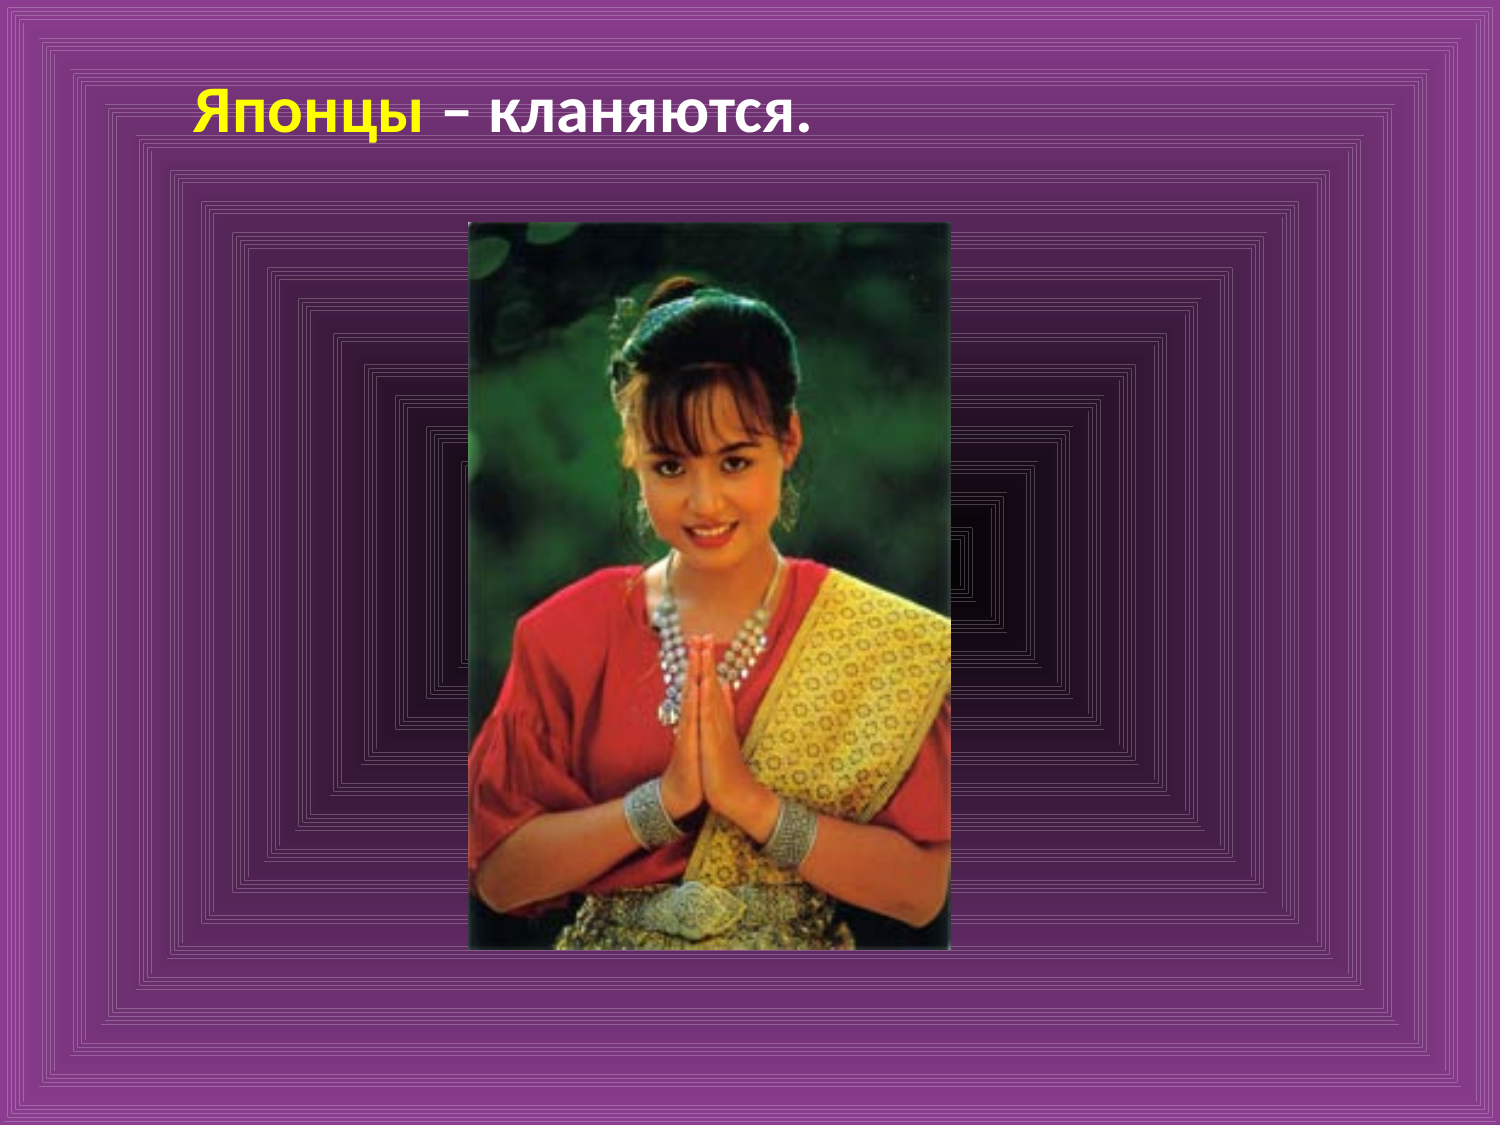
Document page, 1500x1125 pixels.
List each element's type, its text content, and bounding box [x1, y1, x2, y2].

picture [468, 222, 951, 950]
text_box Японцы – кланяются. [179, 58, 844, 154]
